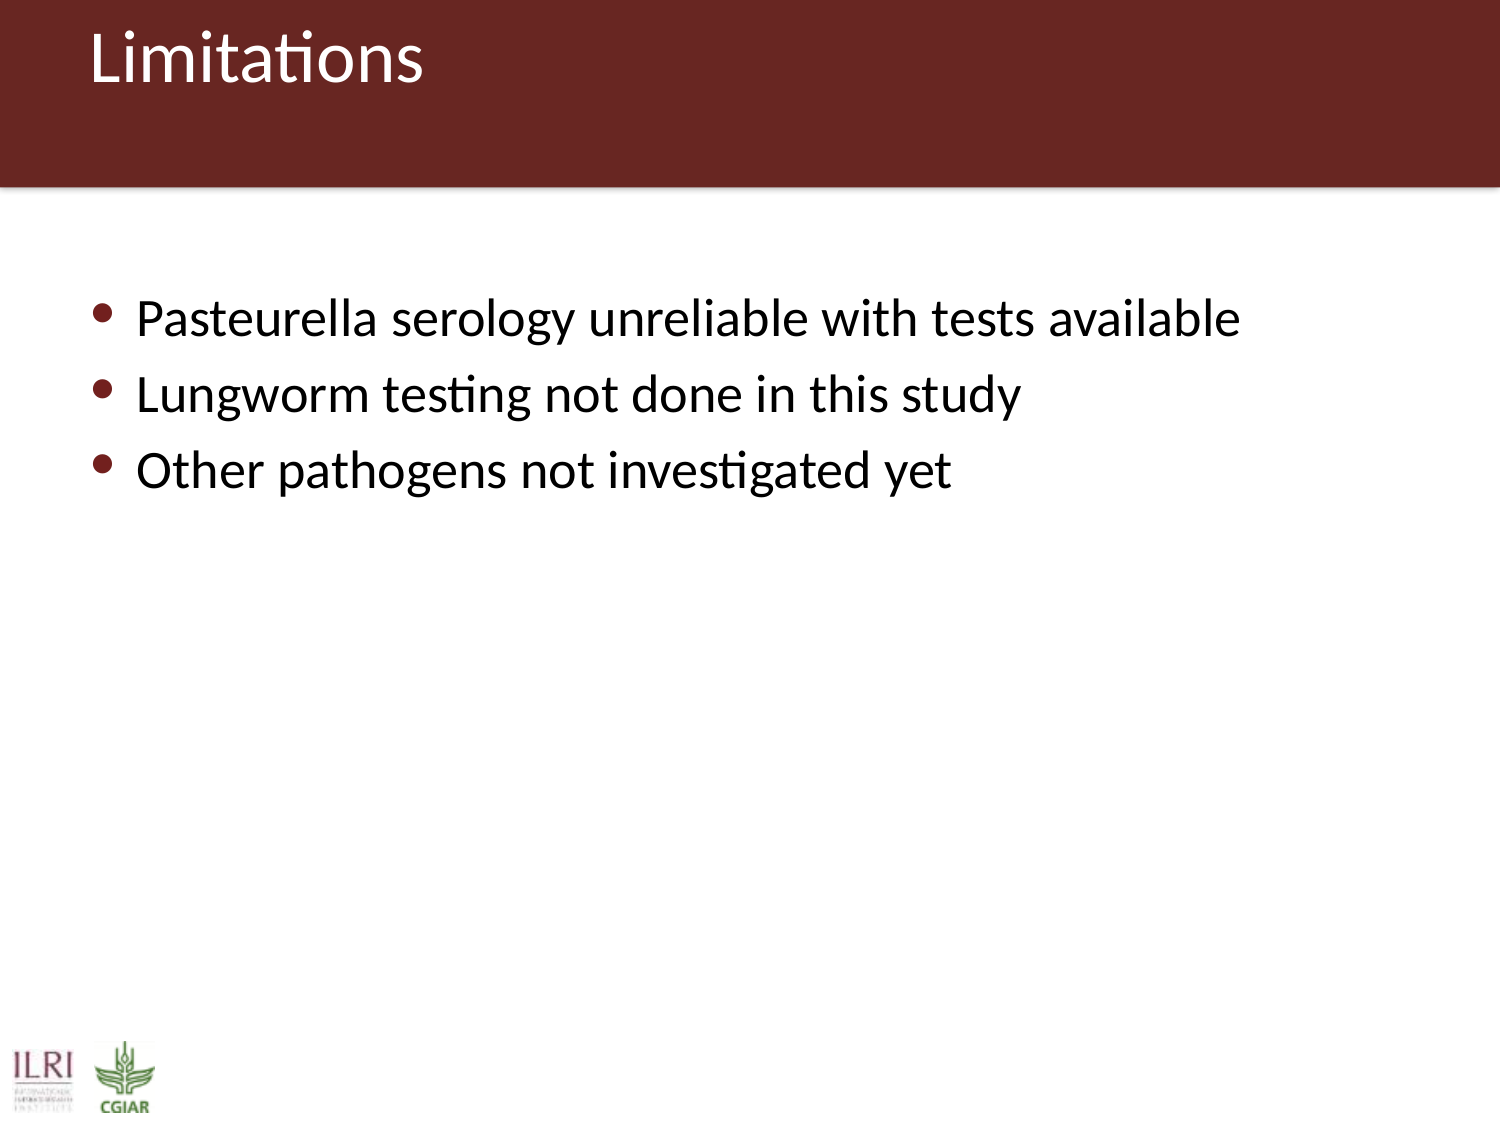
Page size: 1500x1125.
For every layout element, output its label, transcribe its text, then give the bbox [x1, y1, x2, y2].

list Pasteurella serology unreliable with tests available Lungworm testing not done in this study Other pathogens not investigated yet [75, 275, 1425, 1025]
title Limitations [75, 0, 1425, 188]
picture [94, 1041, 155, 1113]
picture [12, 1049, 74, 1113]
